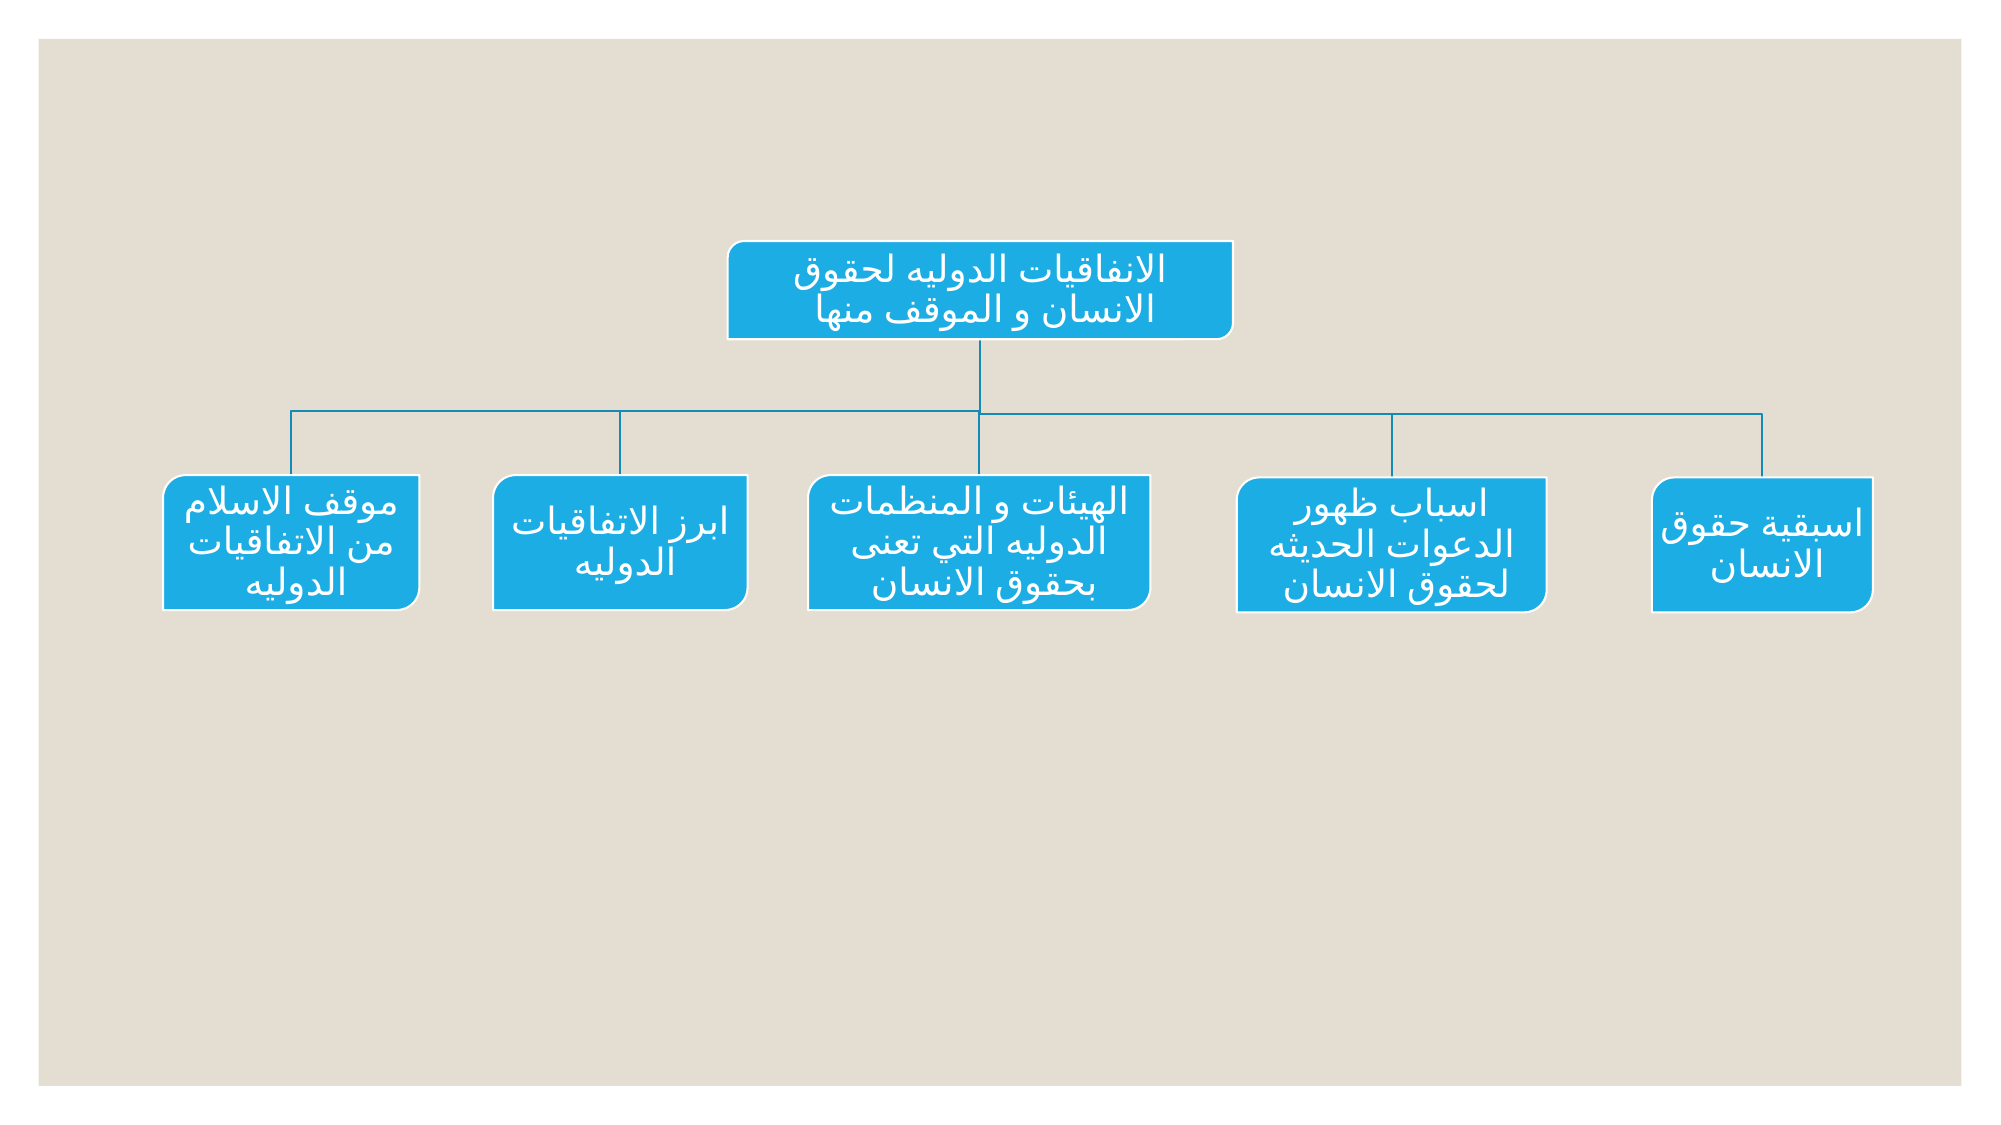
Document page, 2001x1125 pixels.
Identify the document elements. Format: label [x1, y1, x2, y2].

text_box [43, 193, 1938, 1125]
